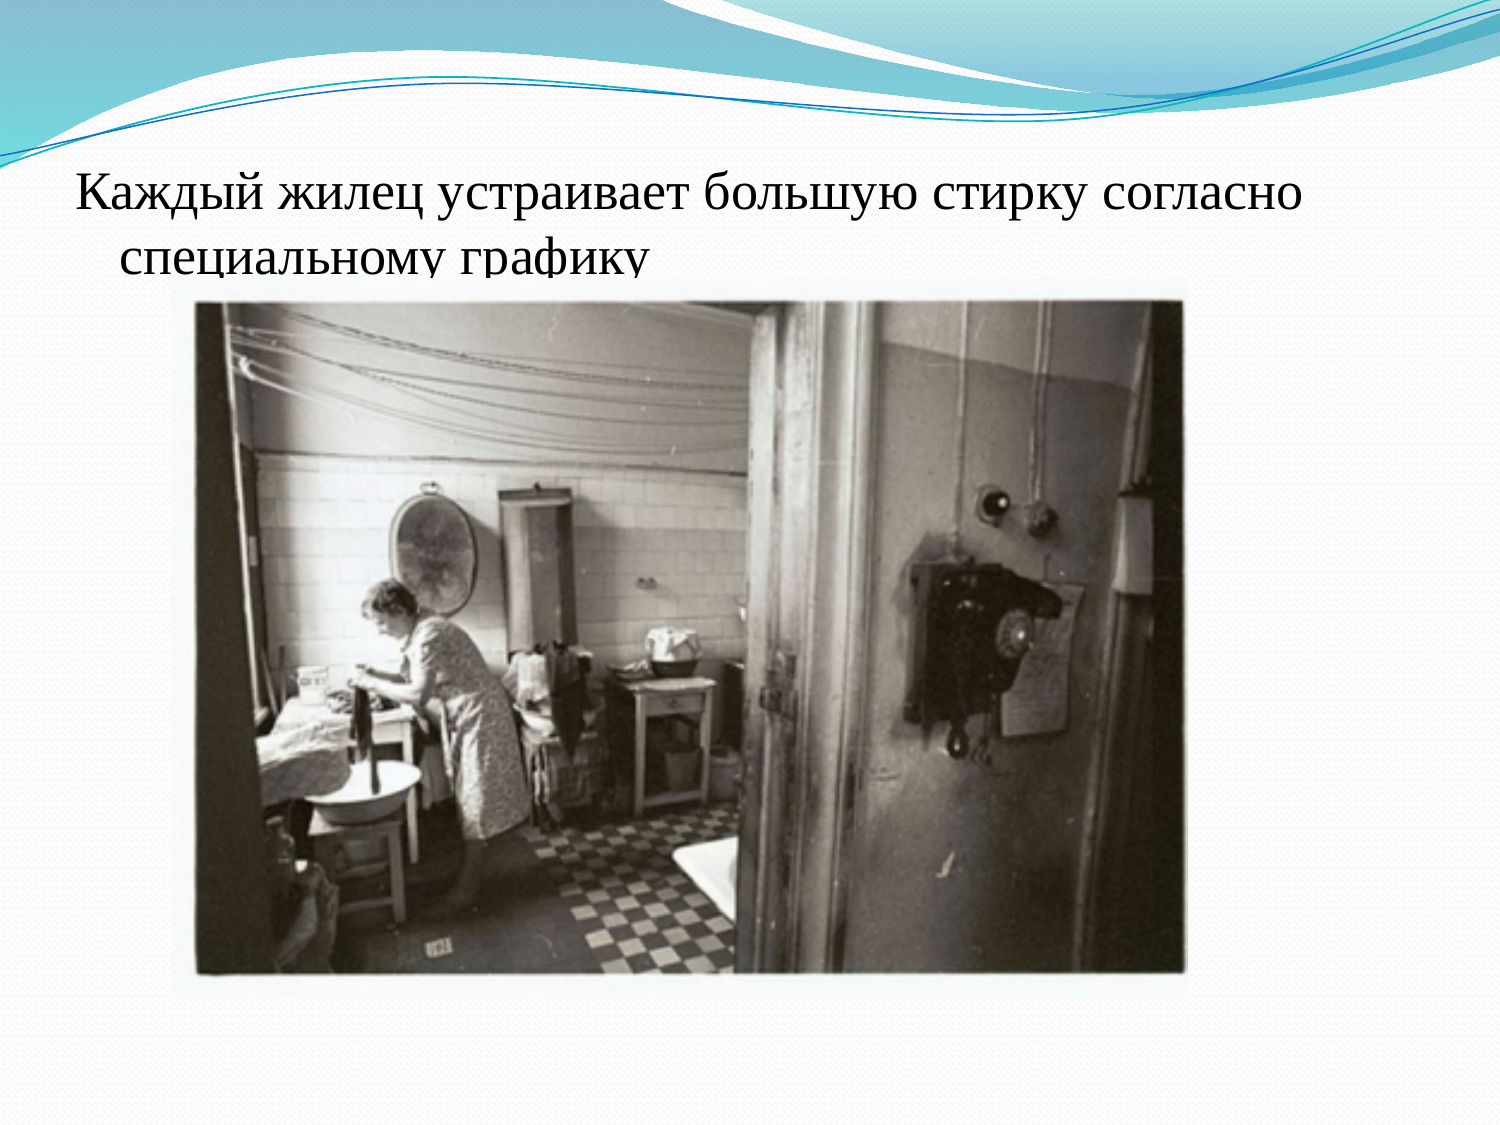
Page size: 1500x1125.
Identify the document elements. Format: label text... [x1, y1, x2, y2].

title Каждый жилец устраивает большую стирку согласно специальному графику [74, 54, 1426, 351]
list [170, 278, 1188, 1000]
